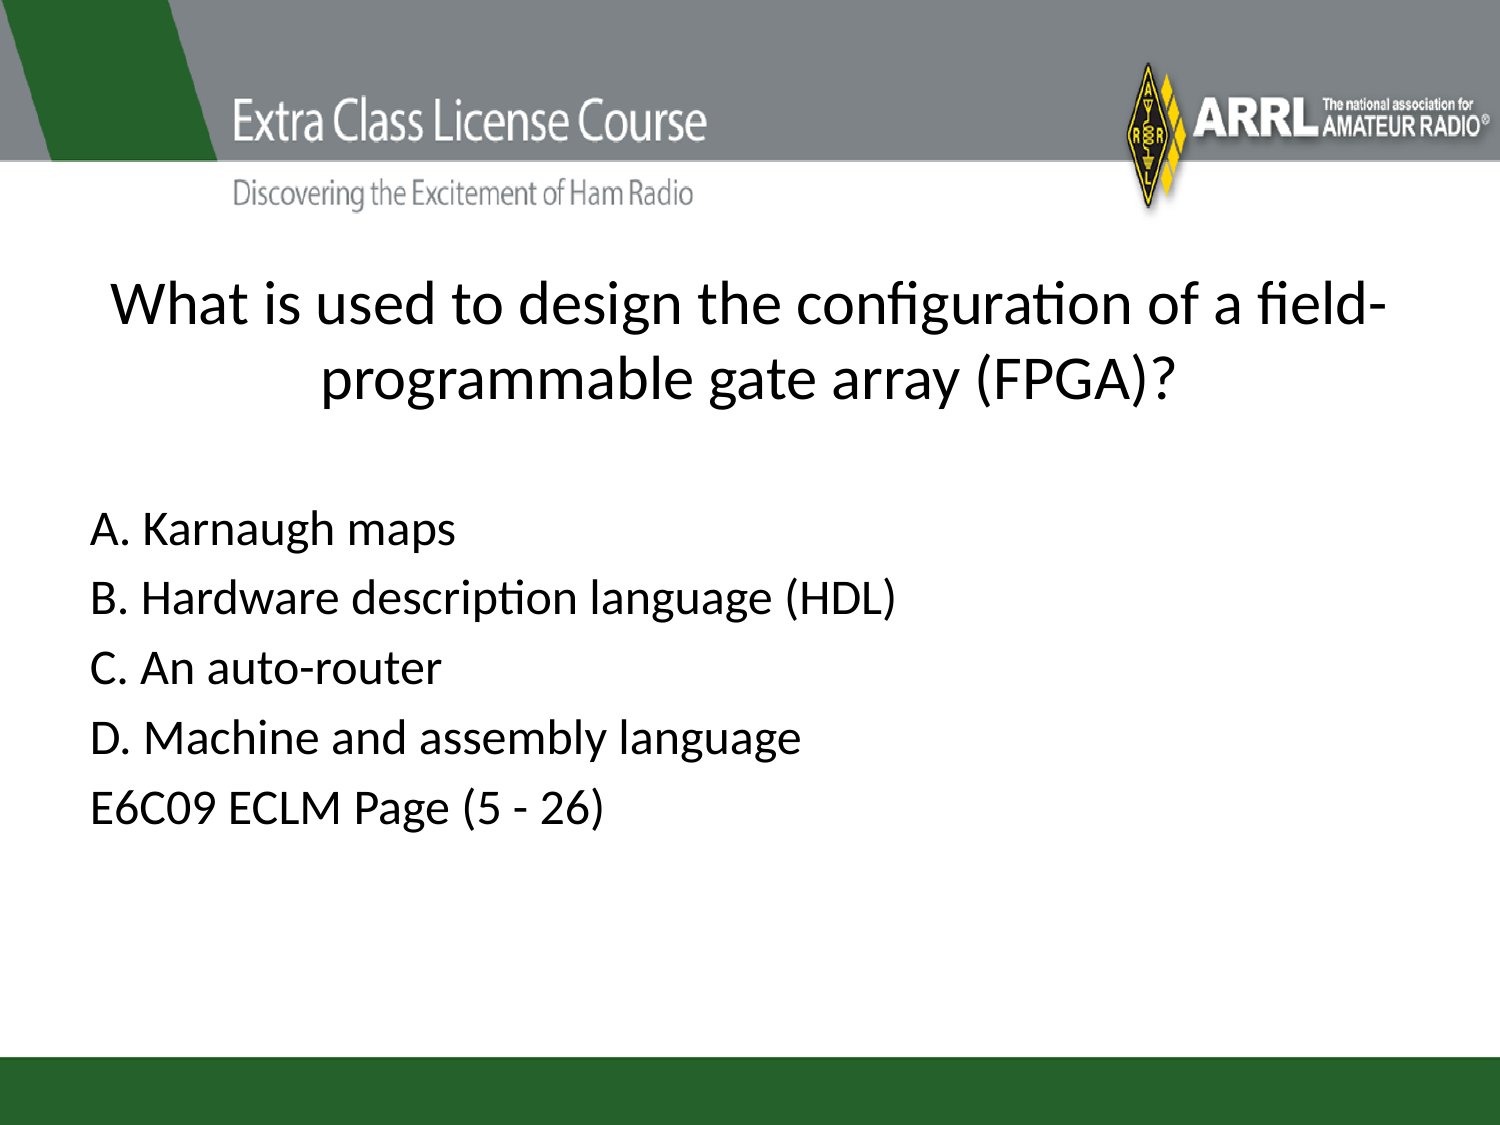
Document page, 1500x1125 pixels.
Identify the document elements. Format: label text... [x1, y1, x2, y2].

list A. Karnaugh maps B. Hardware description language (HDL) C. An auto-router D. Machine and assembly language E6C09 ECLM Page (5 - 26) [75, 487, 1425, 1005]
title What is used to design the configuration of a field-programmable gate array (FPGA)? [75, 254, 1425, 435]
picture [0, 0, 1500, 1125]
